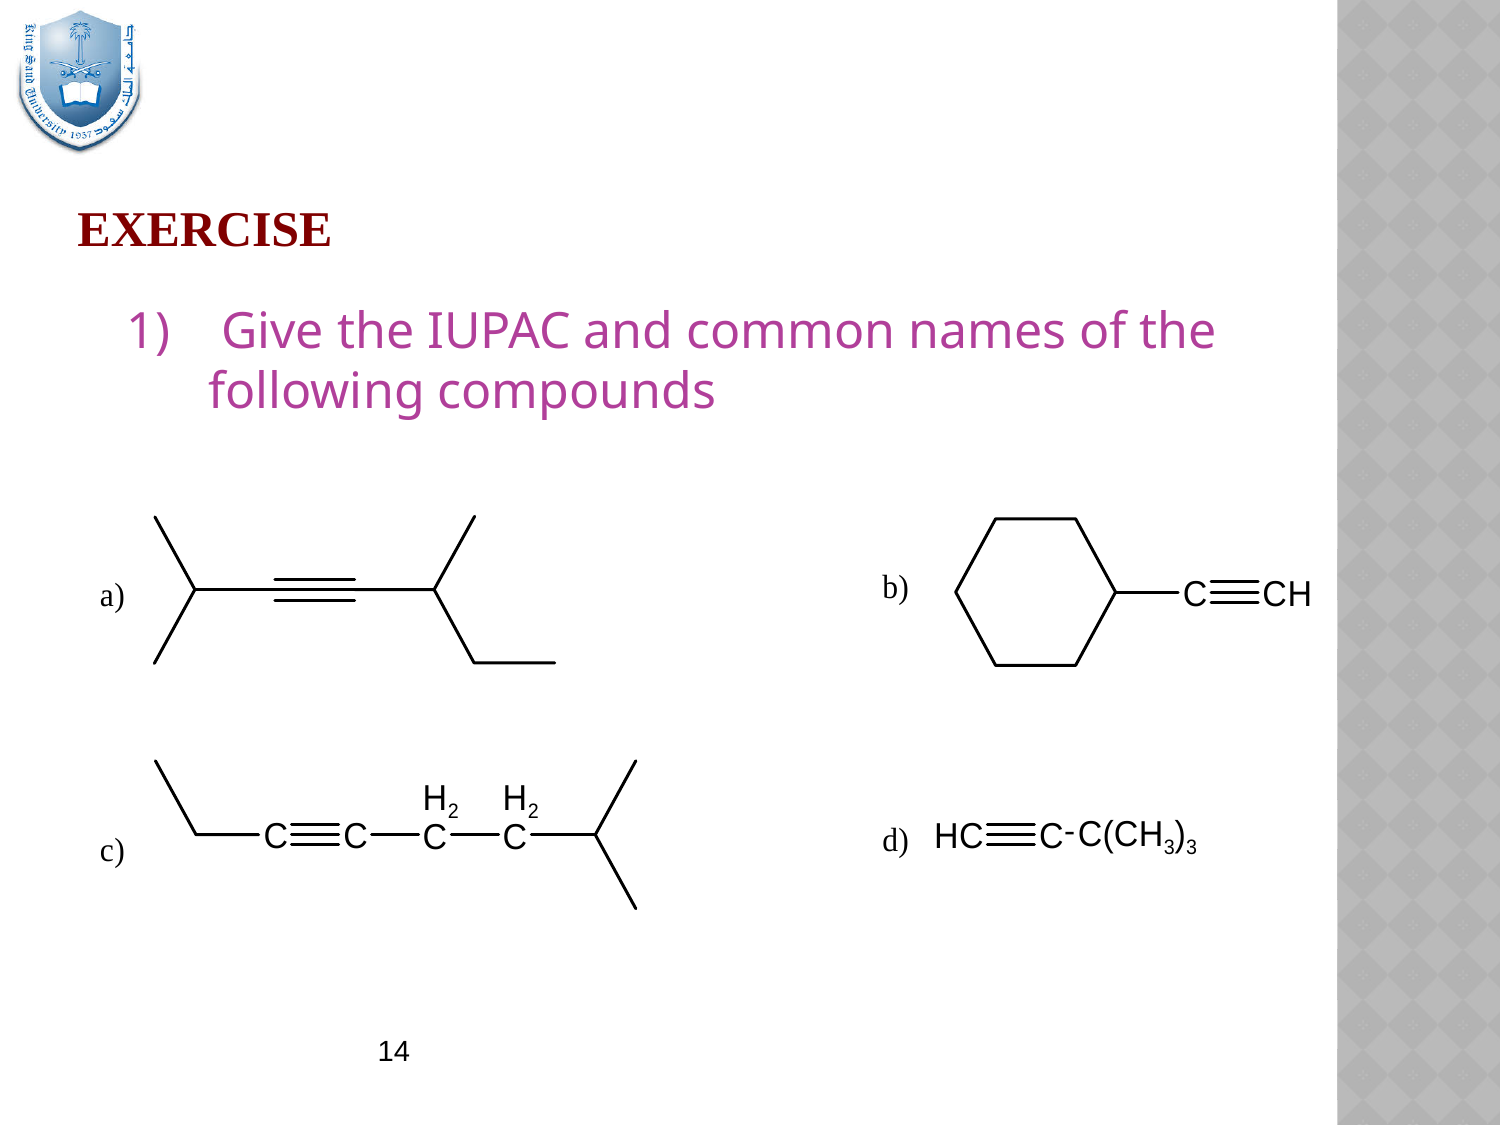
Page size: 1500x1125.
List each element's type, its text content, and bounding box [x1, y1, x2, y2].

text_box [99, 512, 1313, 913]
text_box Give the IUPAC and common names of the following compounds [112, 290, 1317, 426]
title Exercise [50, 162, 479, 297]
text_box 14 [75, 1024, 425, 1103]
picture [0, 0, 159, 160]
